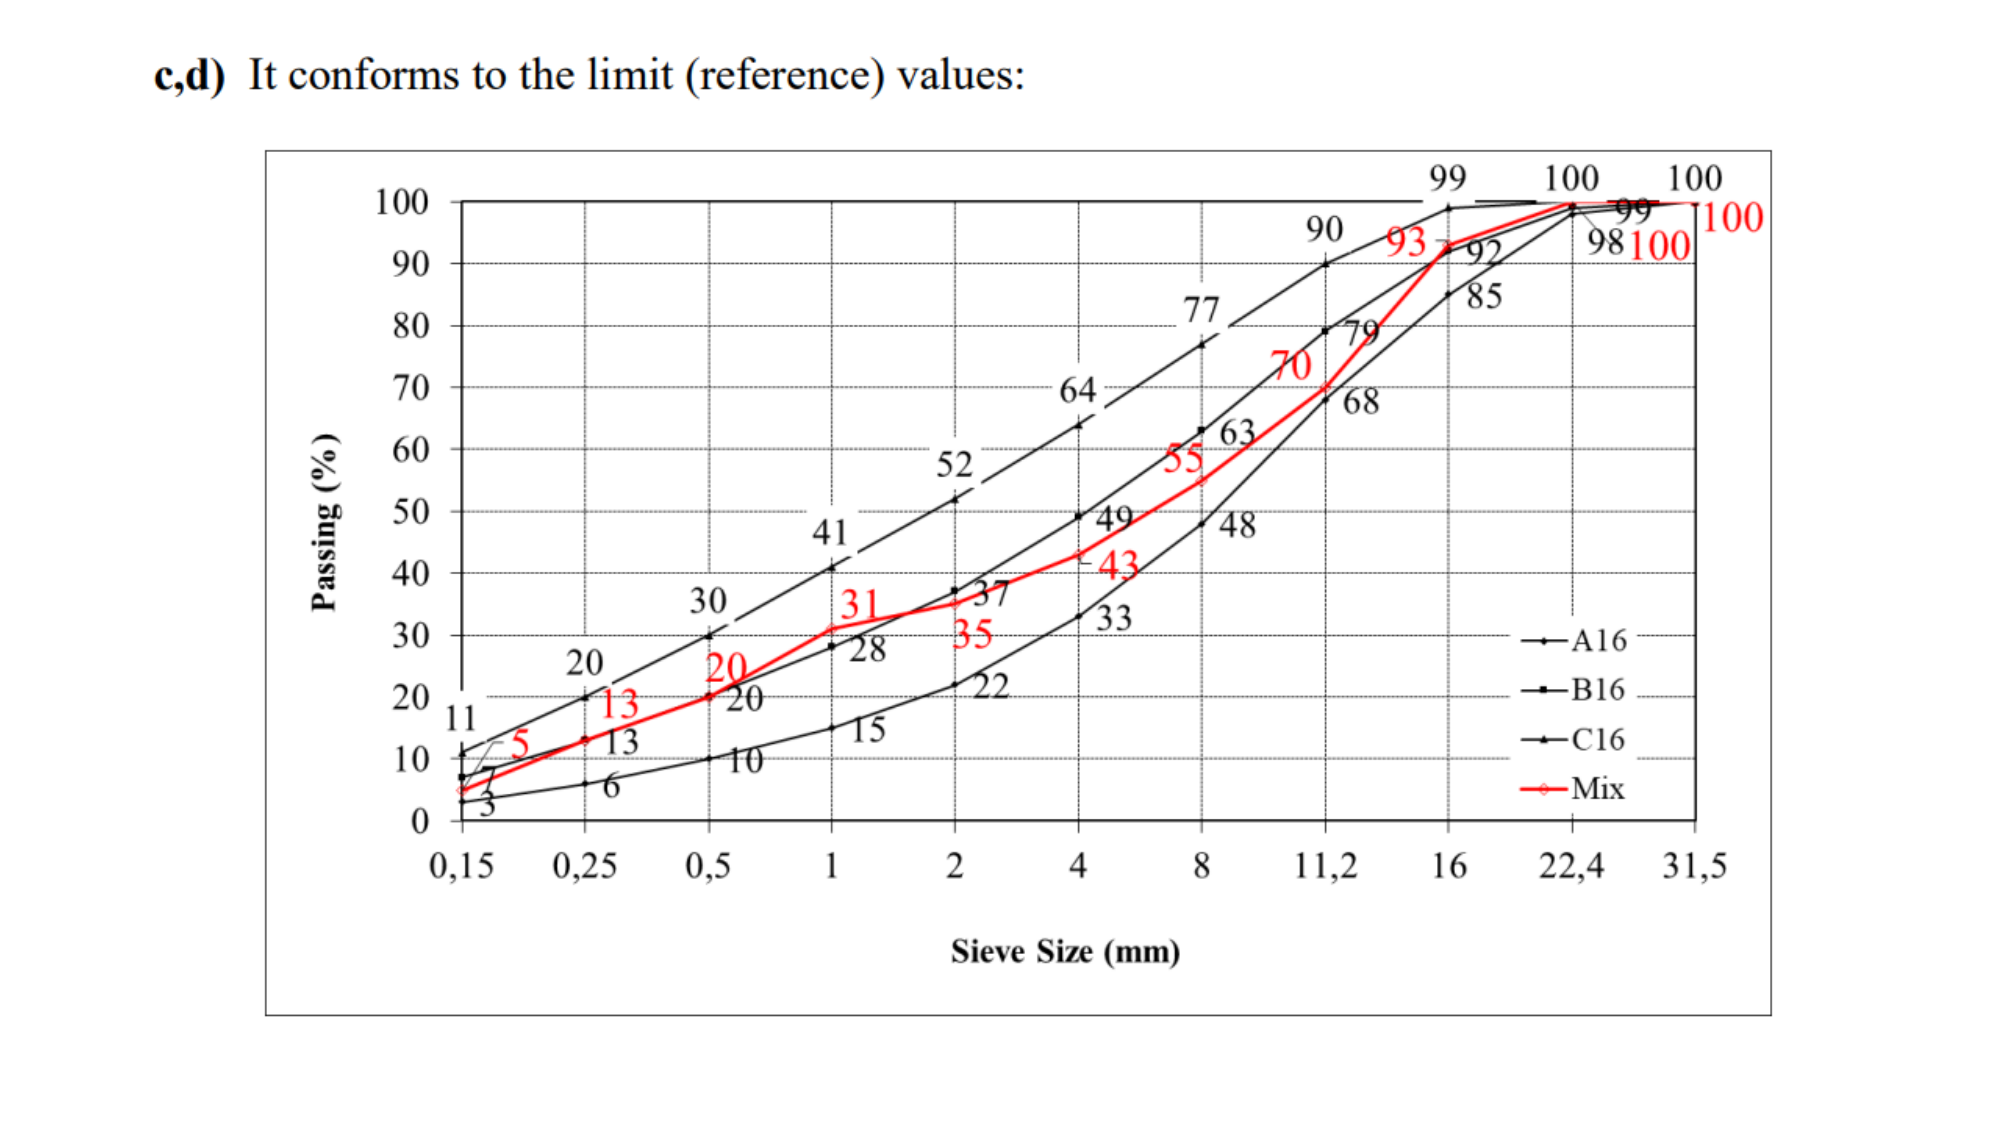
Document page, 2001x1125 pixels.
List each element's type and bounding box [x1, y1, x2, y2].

picture [108, 30, 1892, 1055]
